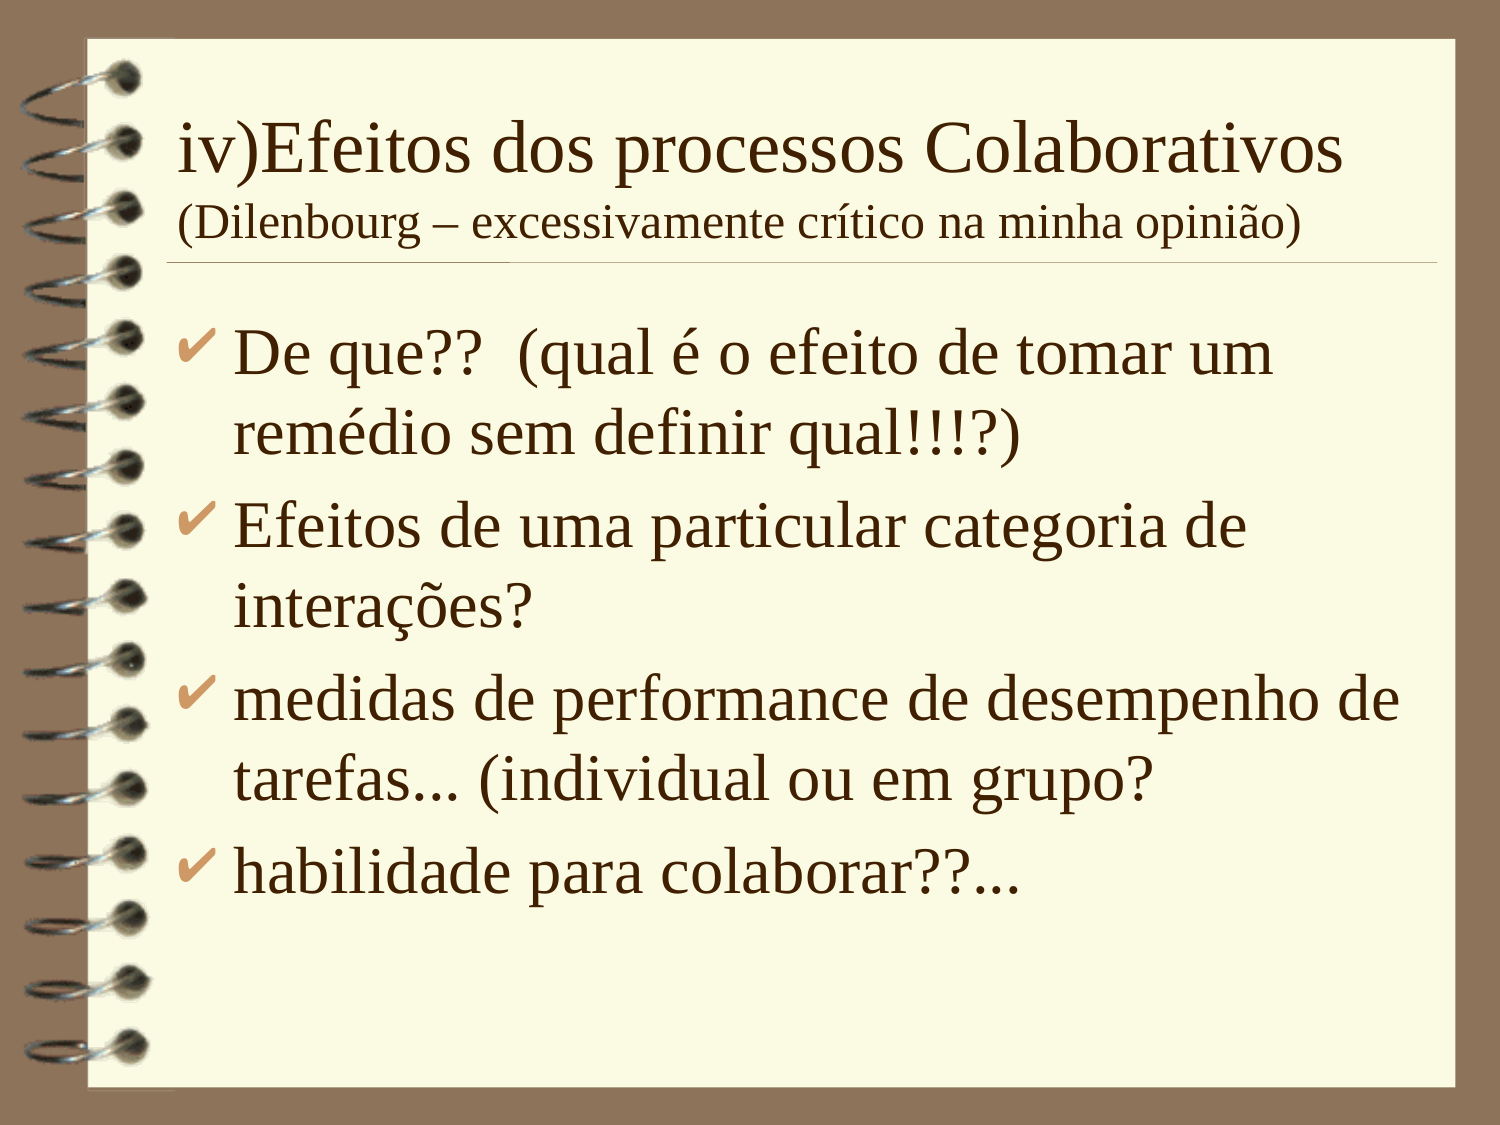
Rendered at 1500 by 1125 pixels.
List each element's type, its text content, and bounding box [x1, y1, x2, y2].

list De que?? (qual é o efeito de tomar um remédio sem definir qual!!!?) Efeitos de uma particular categoria de interações? medidas de performance de desempenho de tarefas... (individual ou em grupo? habilidade para colaborar??... [162, 299, 1438, 976]
picture [0, 0, 175, 1125]
title iv)Efeitos dos processos Colaborativos (Dilenbourg – excessivamente crítico na minha opinião) [162, 74, 1438, 263]
